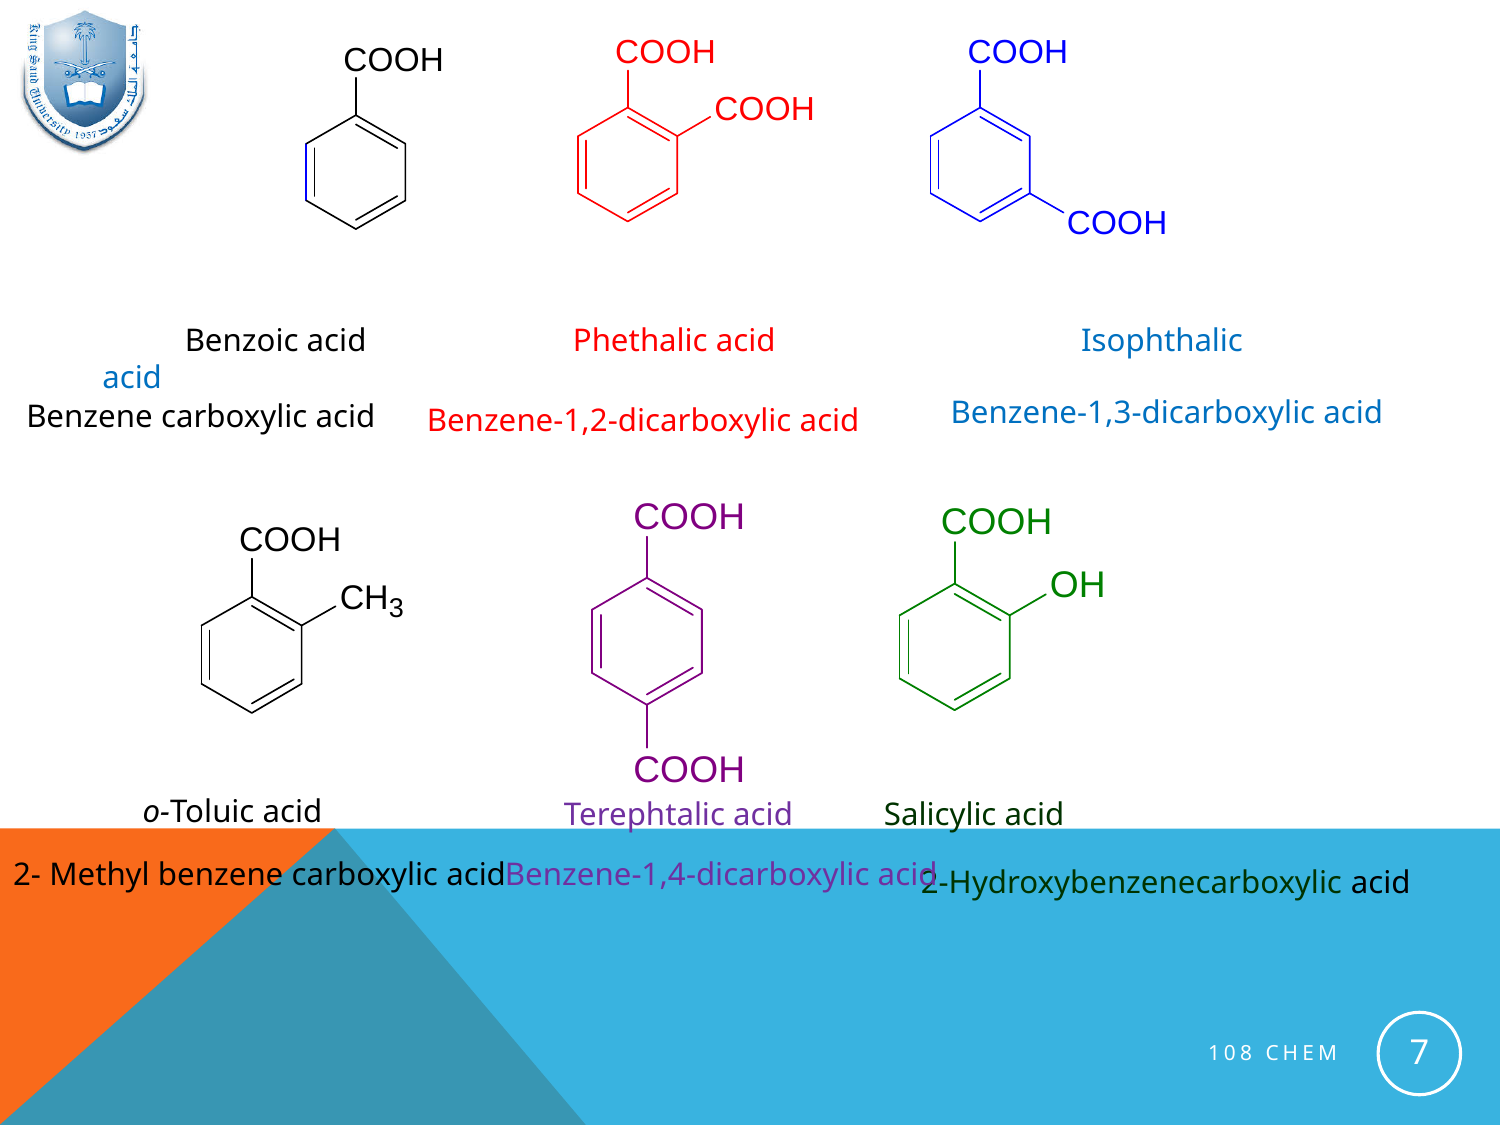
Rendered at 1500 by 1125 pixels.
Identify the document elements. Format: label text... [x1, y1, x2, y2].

text_box Terephtalic acid Salicylic acid [549, 786, 1080, 839]
text_box Benzene carboxylic acid [11, 389, 391, 442]
text_box 2-Hydroxybenzenecarboxylic acid [906, 854, 1426, 907]
text_box 2- Methyl benzene carboxylic acid [0, 846, 522, 900]
text_box o-Toluic acid [128, 784, 338, 837]
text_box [303, 37, 1168, 236]
footer 108 Chem [577, 1031, 1352, 1076]
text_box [198, 524, 405, 717]
text_box Benzene-1,2-dicarboxylic acid [412, 392, 875, 445]
picture [4, 1, 163, 160]
text_box Benzene-1,4-dicarboxylic acid [522, 846, 953, 900]
text_box Benzoic acid Phethalic acid Isophthalic acid [87, 312, 1263, 403]
slide_number 7 [1376, 1010, 1463, 1097]
text_box Benzene-1,3-dicarboxylic acid [935, 385, 1399, 438]
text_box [588, 499, 1107, 784]
